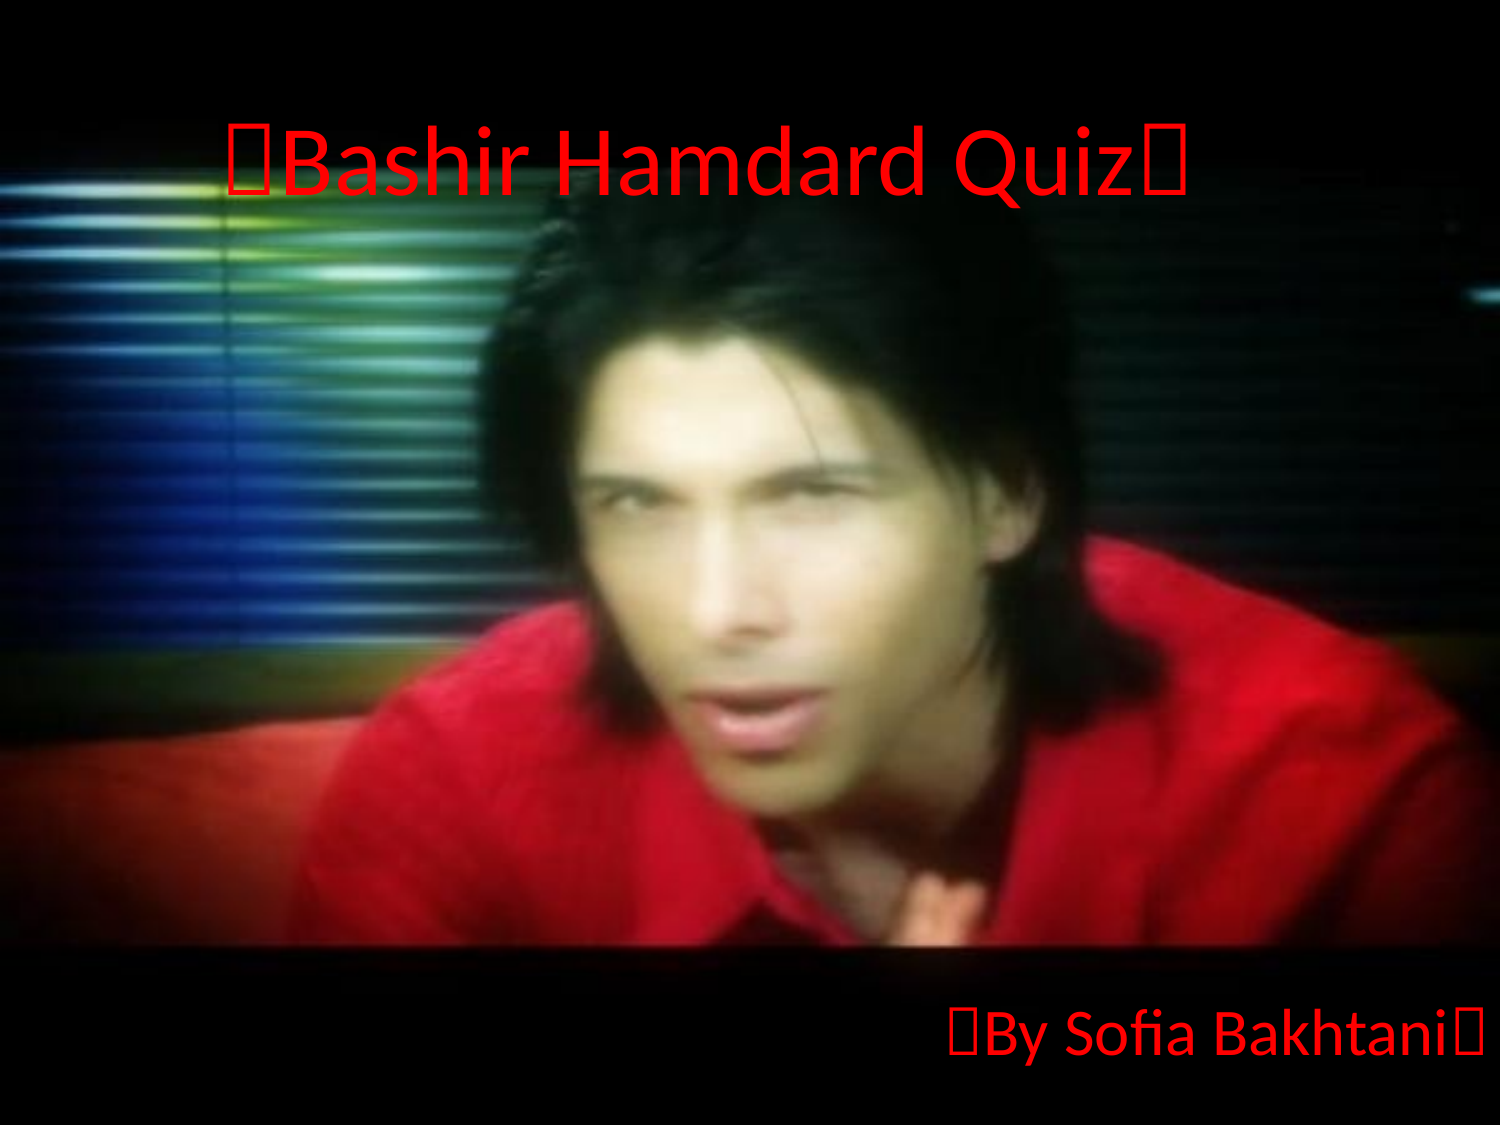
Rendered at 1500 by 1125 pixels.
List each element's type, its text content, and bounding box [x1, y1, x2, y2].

subtitle By Sofia Bakhtani [691, 981, 1500, 1125]
title Bashir Hamdard Quiz [70, 35, 1346, 277]
picture [0, 0, 1500, 1125]
